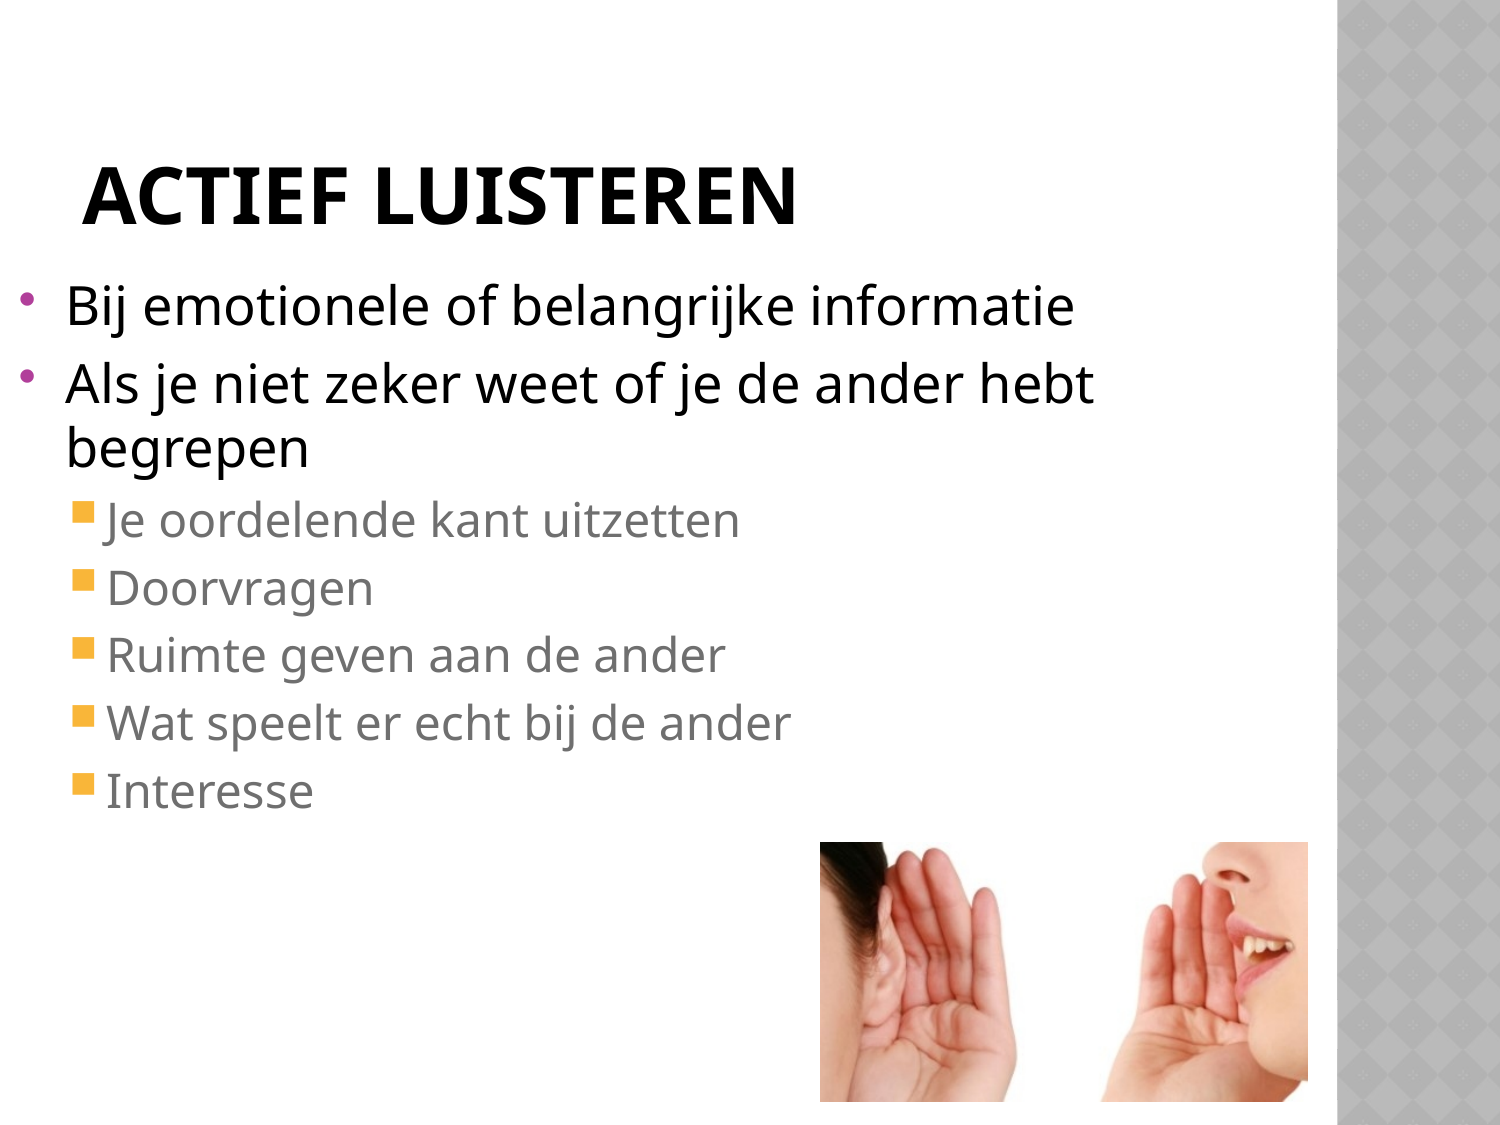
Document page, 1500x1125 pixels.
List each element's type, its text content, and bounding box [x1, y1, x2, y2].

list Bij emotionele of belangrijke informatie Als je niet zeker weet of je de ander hebt begrepen Je oordelende kant uitzetten Doorvragen Ruimte geven aan de ander Wat speelt er echt bij de ander Interesse [5, 264, 1366, 1059]
title Actief luisteren [75, 52, 1263, 240]
picture [820, 841, 1308, 1102]
